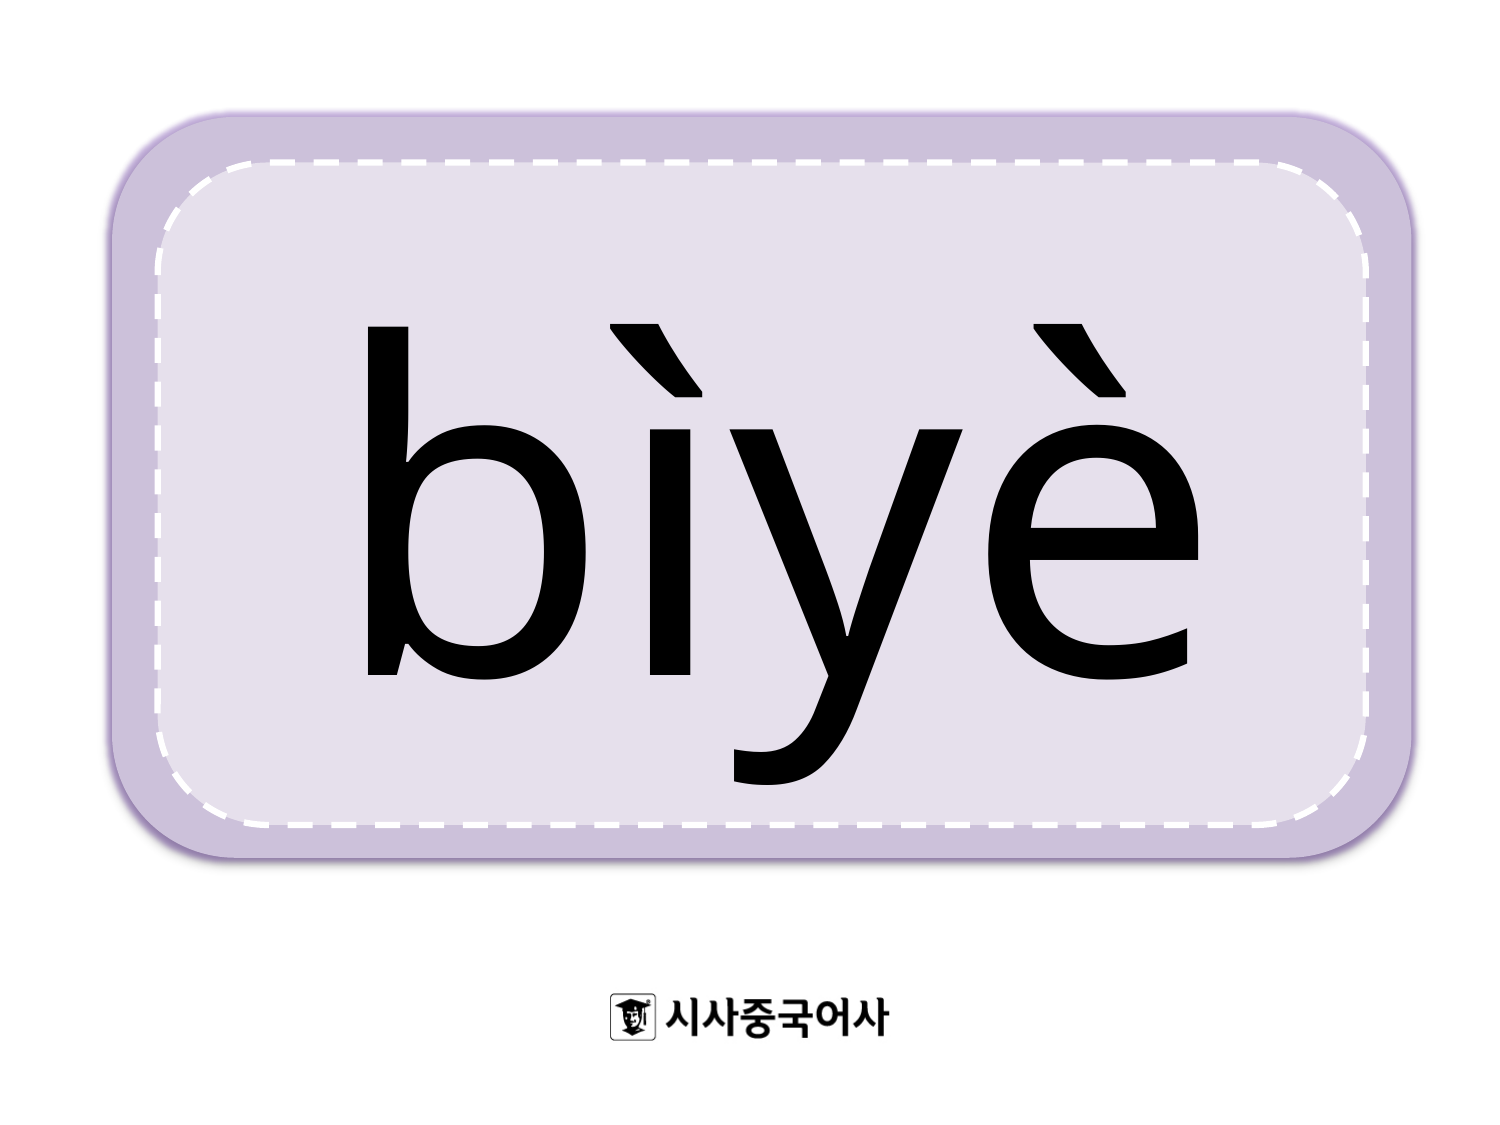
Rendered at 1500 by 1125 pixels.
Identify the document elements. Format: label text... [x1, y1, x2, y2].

picture [602, 987, 898, 1047]
text_box bìyè [171, 160, 1380, 824]
